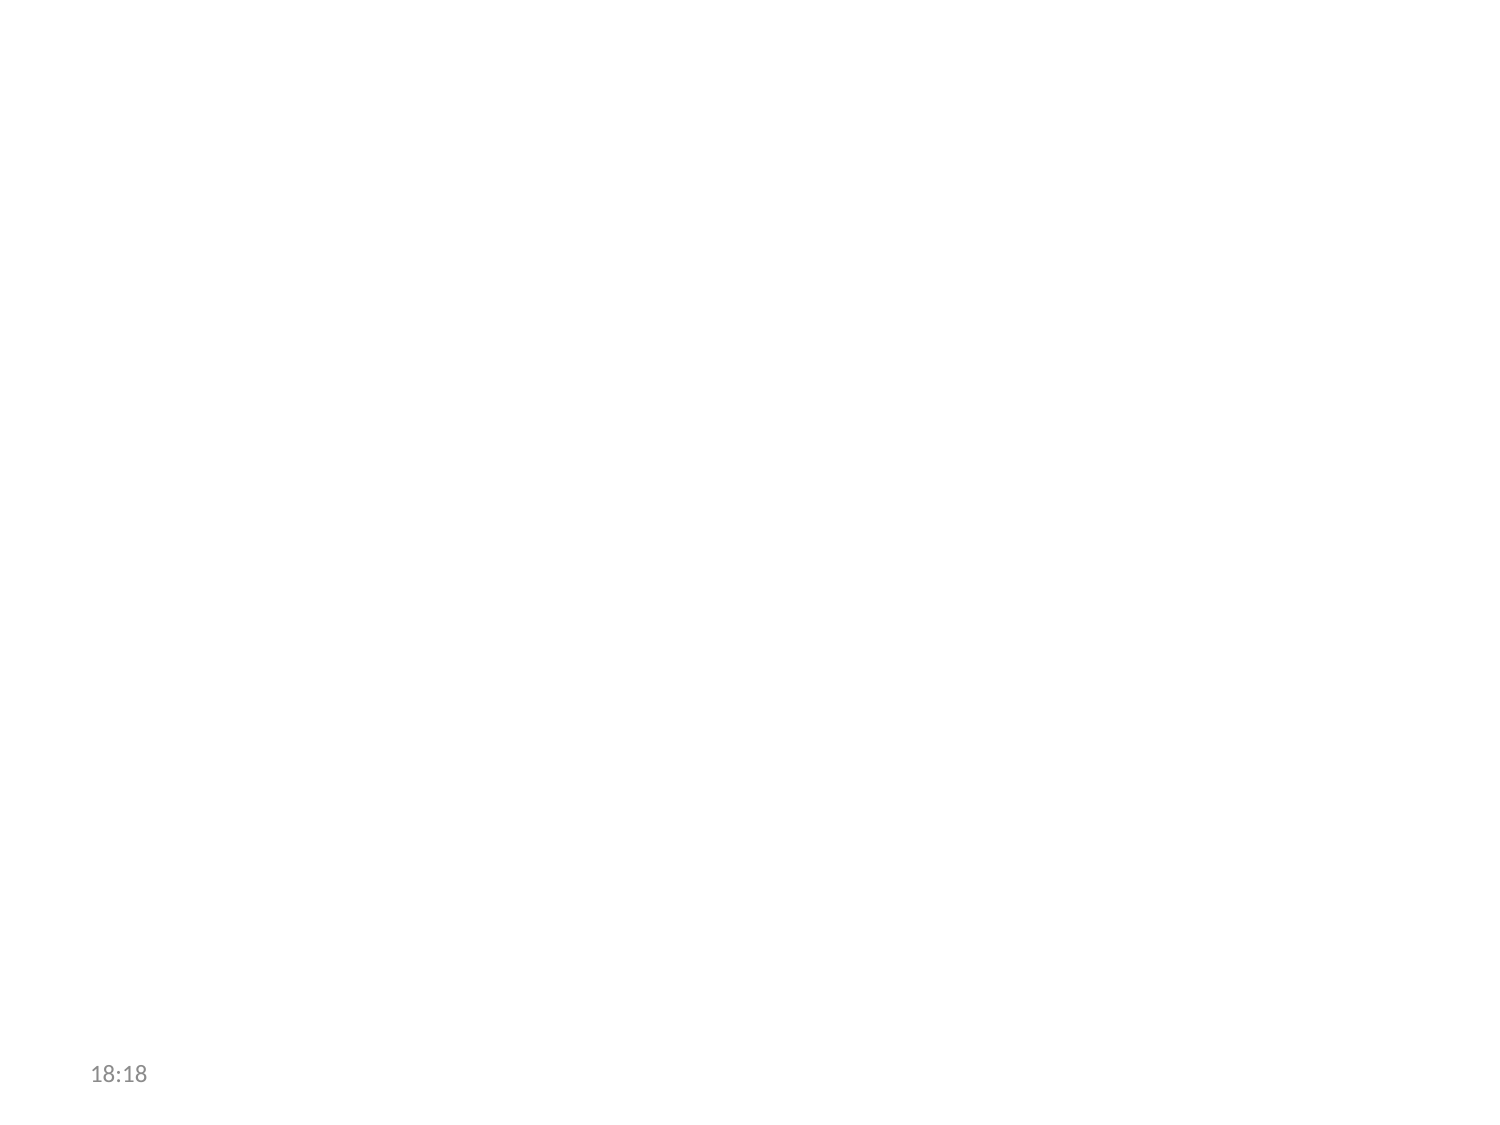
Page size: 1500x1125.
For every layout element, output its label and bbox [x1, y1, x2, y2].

slide_number [75, 1042, 425, 1103]
